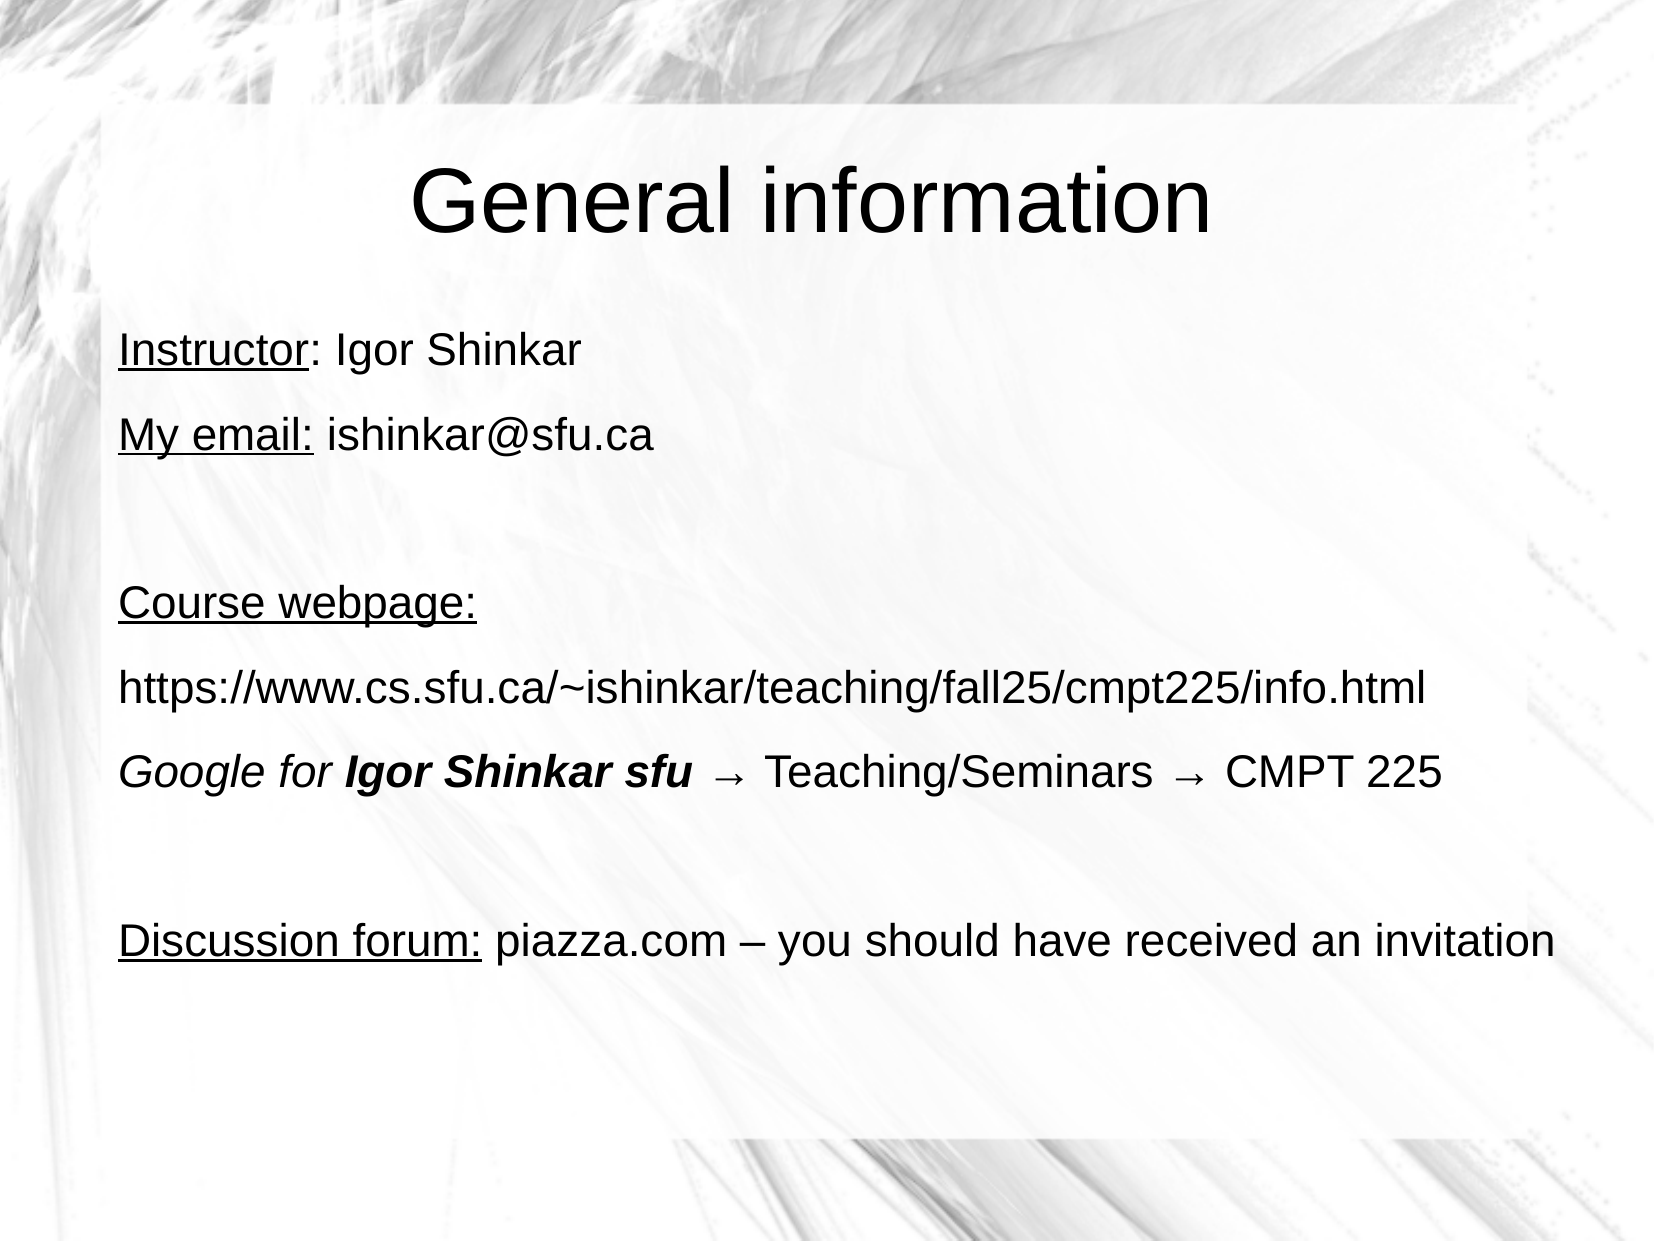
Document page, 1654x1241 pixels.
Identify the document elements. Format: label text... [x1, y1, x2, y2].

title General information [118, 112, 1506, 281]
list Instructor: Igor Shinkar My email: ishinkar@sfu.ca Course webpage: https://www.cs.sfu.ca/~ishinkar/teaching/fall25/cmpt225/info.html Google for Igor Shinkar sfu → Teaching/Seminars → CMPT 225 Discussion forum: piazza.com – you should have received an invitation [118, 319, 1571, 1149]
picture [0, 0, 1654, 1241]
